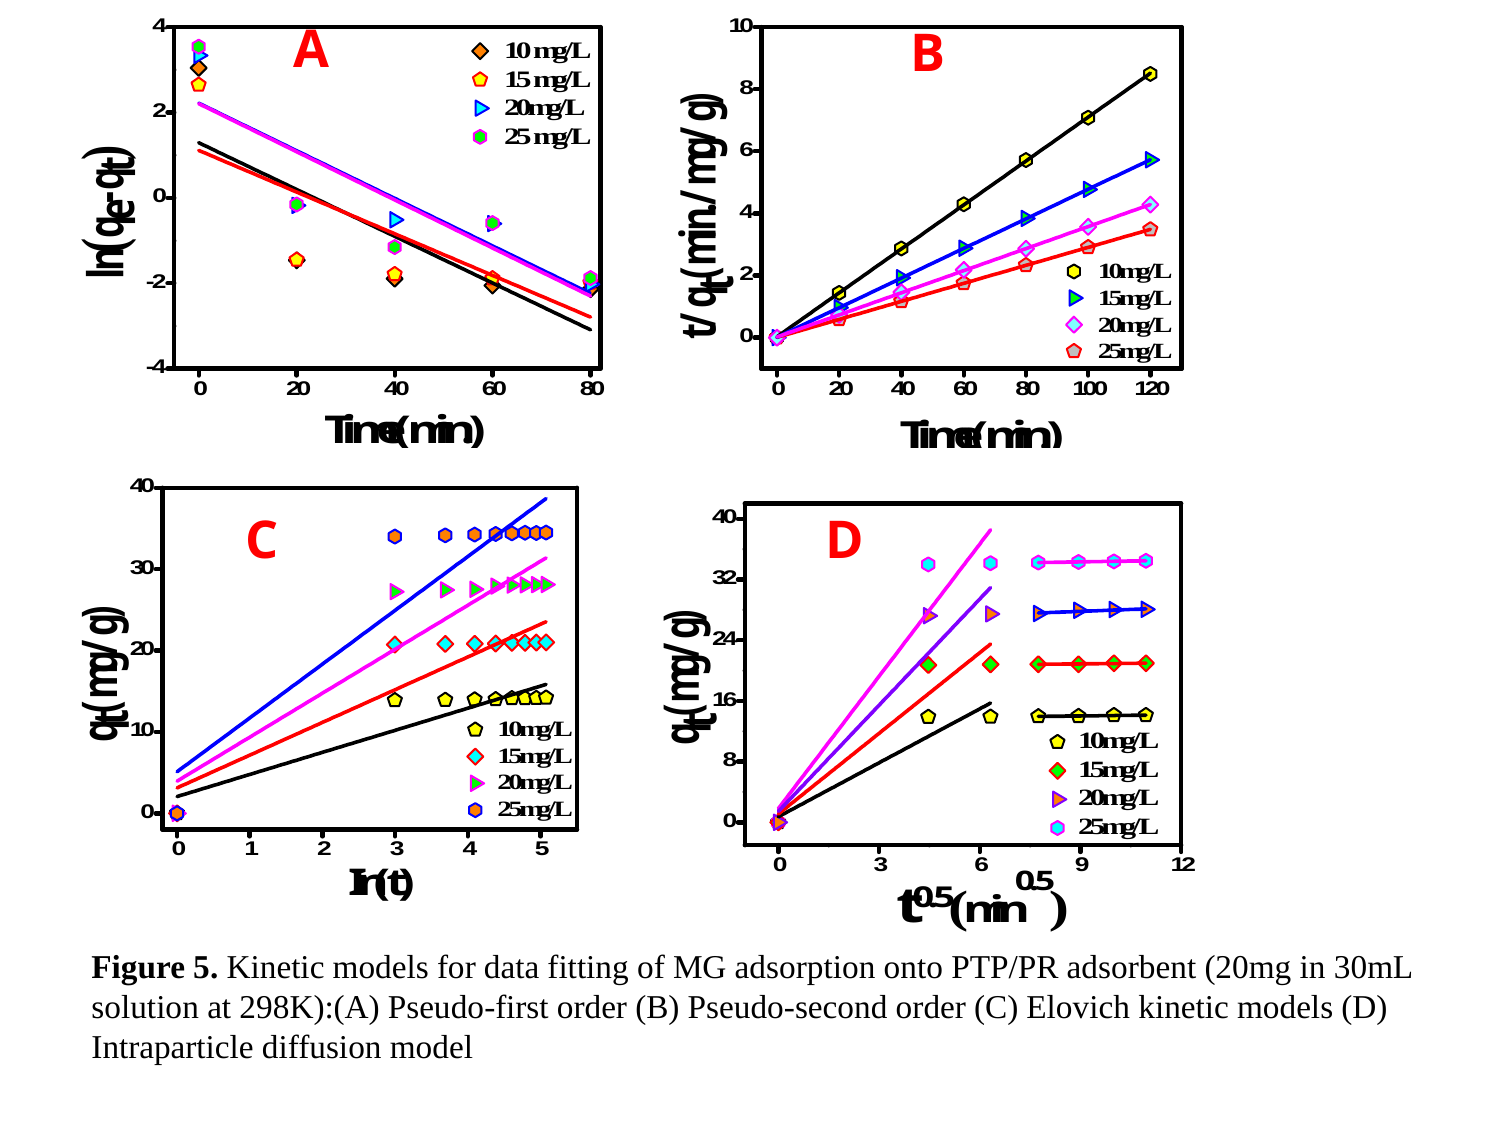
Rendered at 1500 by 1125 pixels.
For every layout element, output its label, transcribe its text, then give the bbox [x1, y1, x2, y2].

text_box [41, 432, 720, 909]
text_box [614, 467, 1294, 945]
text_box Figure 5. Kinetic models for data fitting of MG adsorption onto PTP/PR adsorbent (20mg in 30mL solution at 298K):(A) Pseudo-first order (B) Pseudo-second order (C) Elovich kinetic models (D) Intraparticle diffusion model [76, 937, 1500, 1073]
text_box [52, 0, 634, 430]
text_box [639, 0, 1319, 449]
